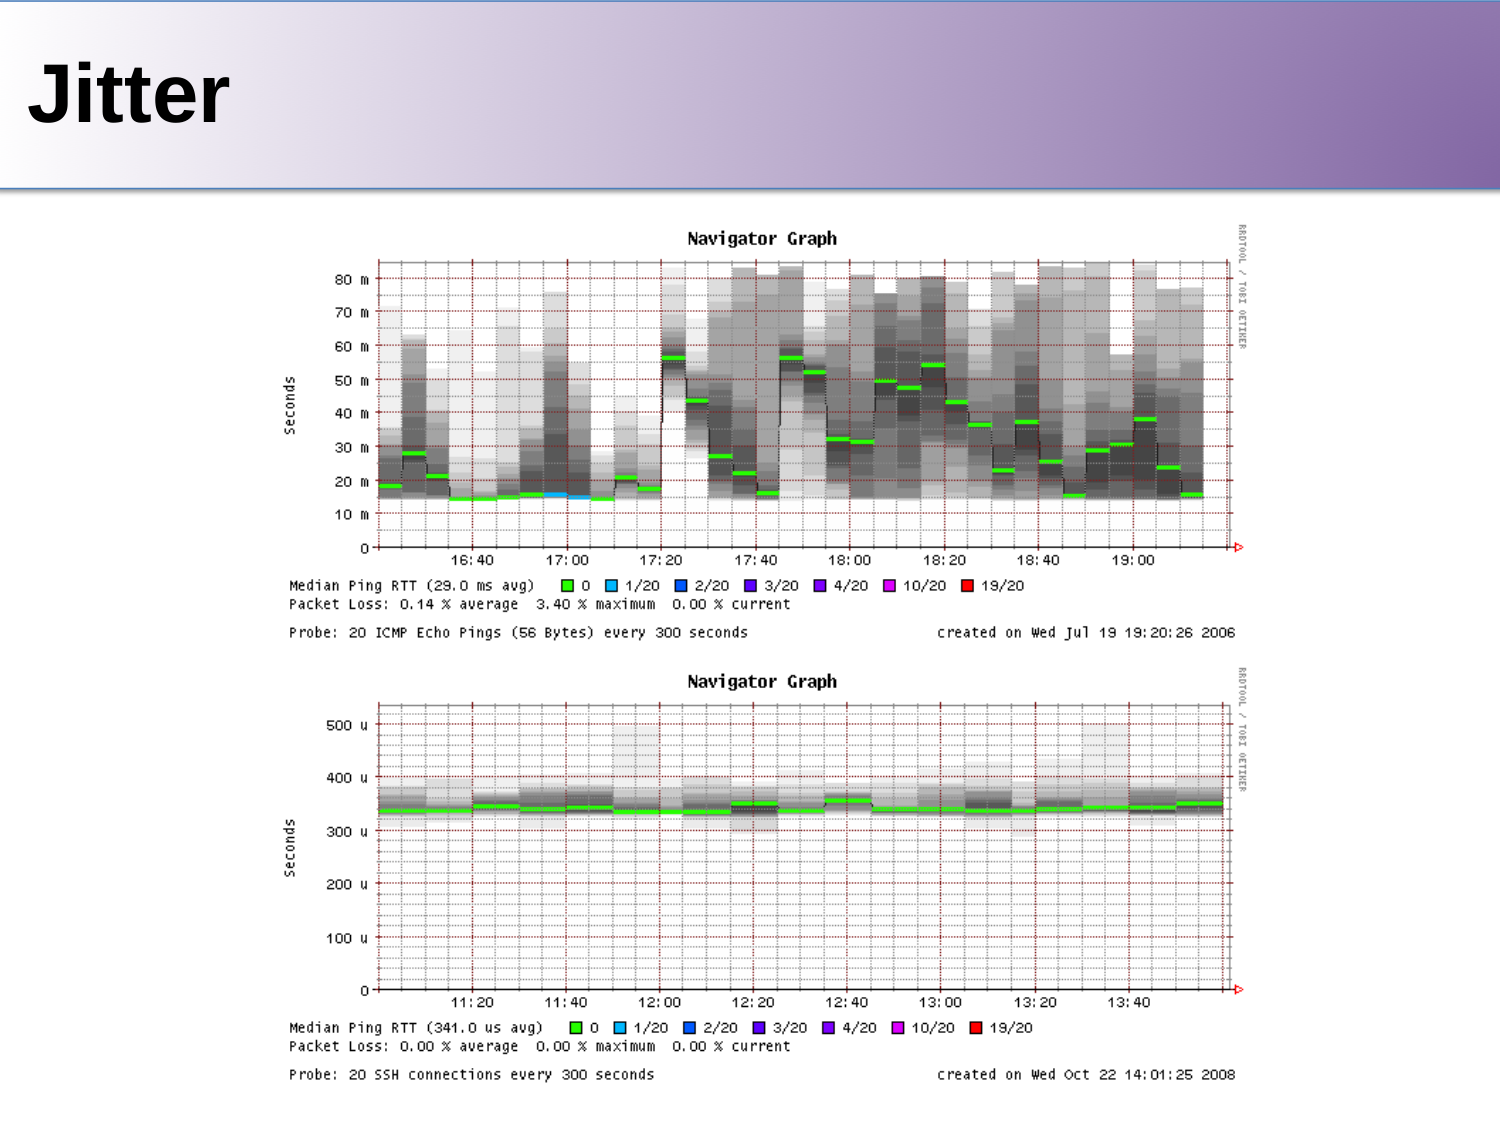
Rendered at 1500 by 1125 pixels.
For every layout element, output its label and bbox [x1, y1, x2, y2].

text_box [0, 0, 1500, 201]
picture [271, 218, 1252, 652]
picture [271, 660, 1252, 1094]
